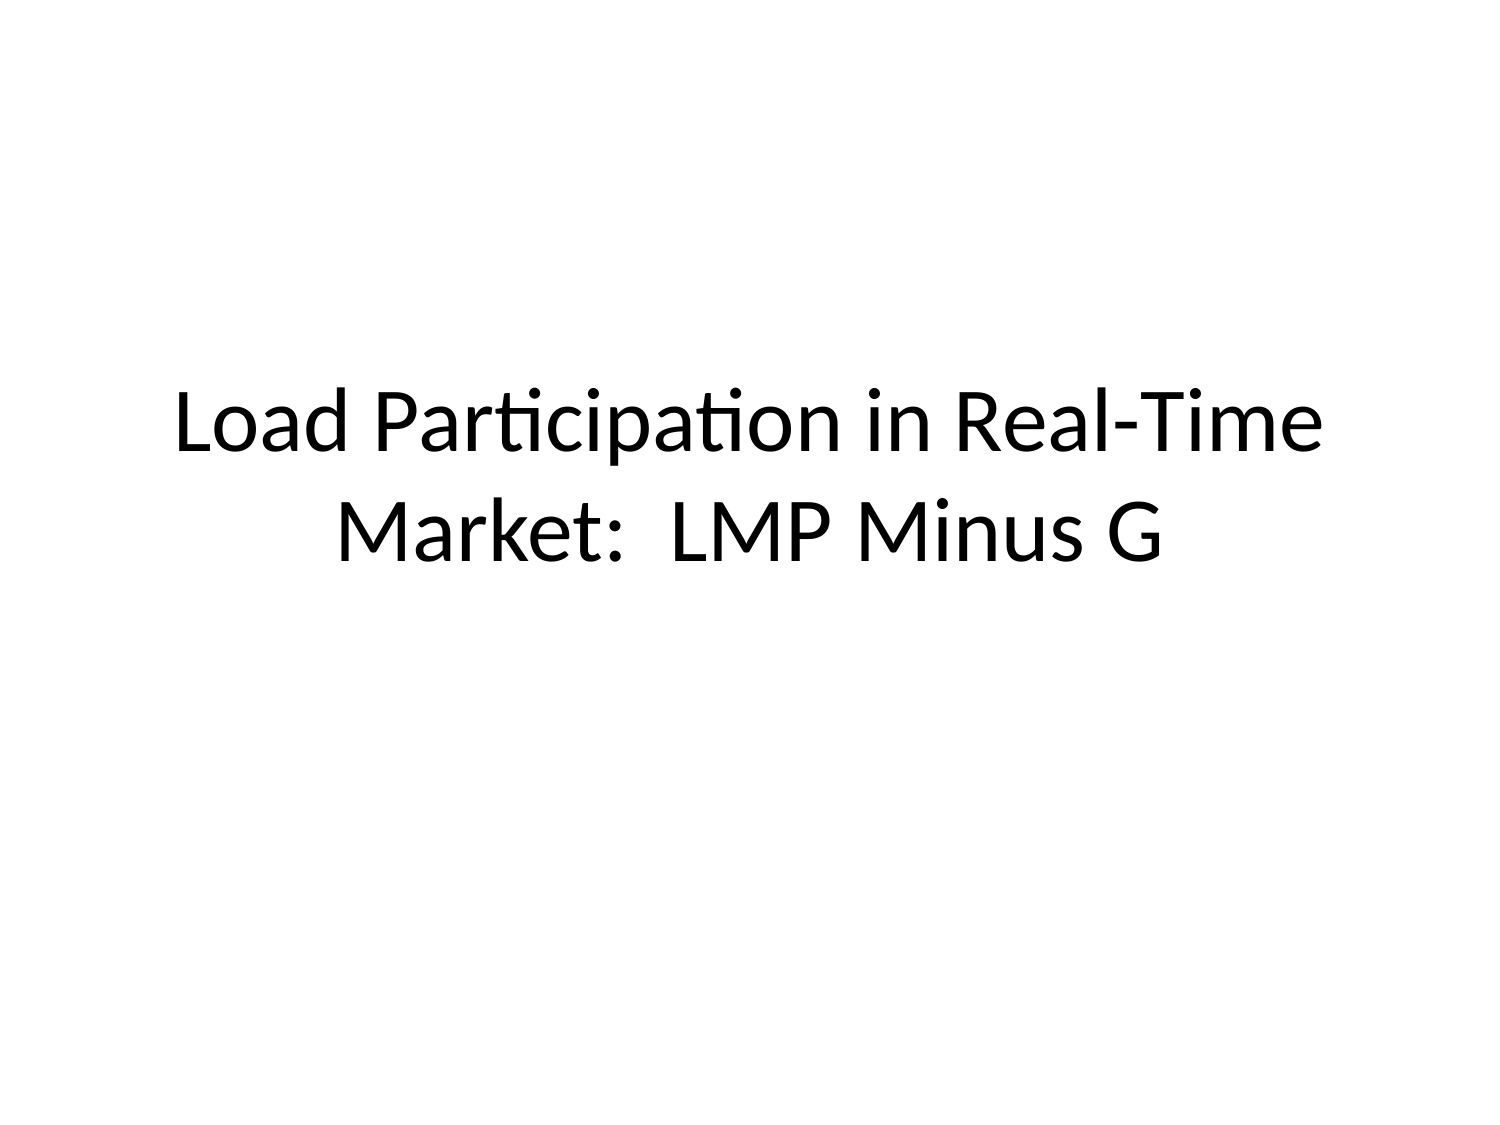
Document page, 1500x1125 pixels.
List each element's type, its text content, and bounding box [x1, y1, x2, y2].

title Load Participation in Real-Time Market: LMP Minus G [112, 349, 1388, 591]
